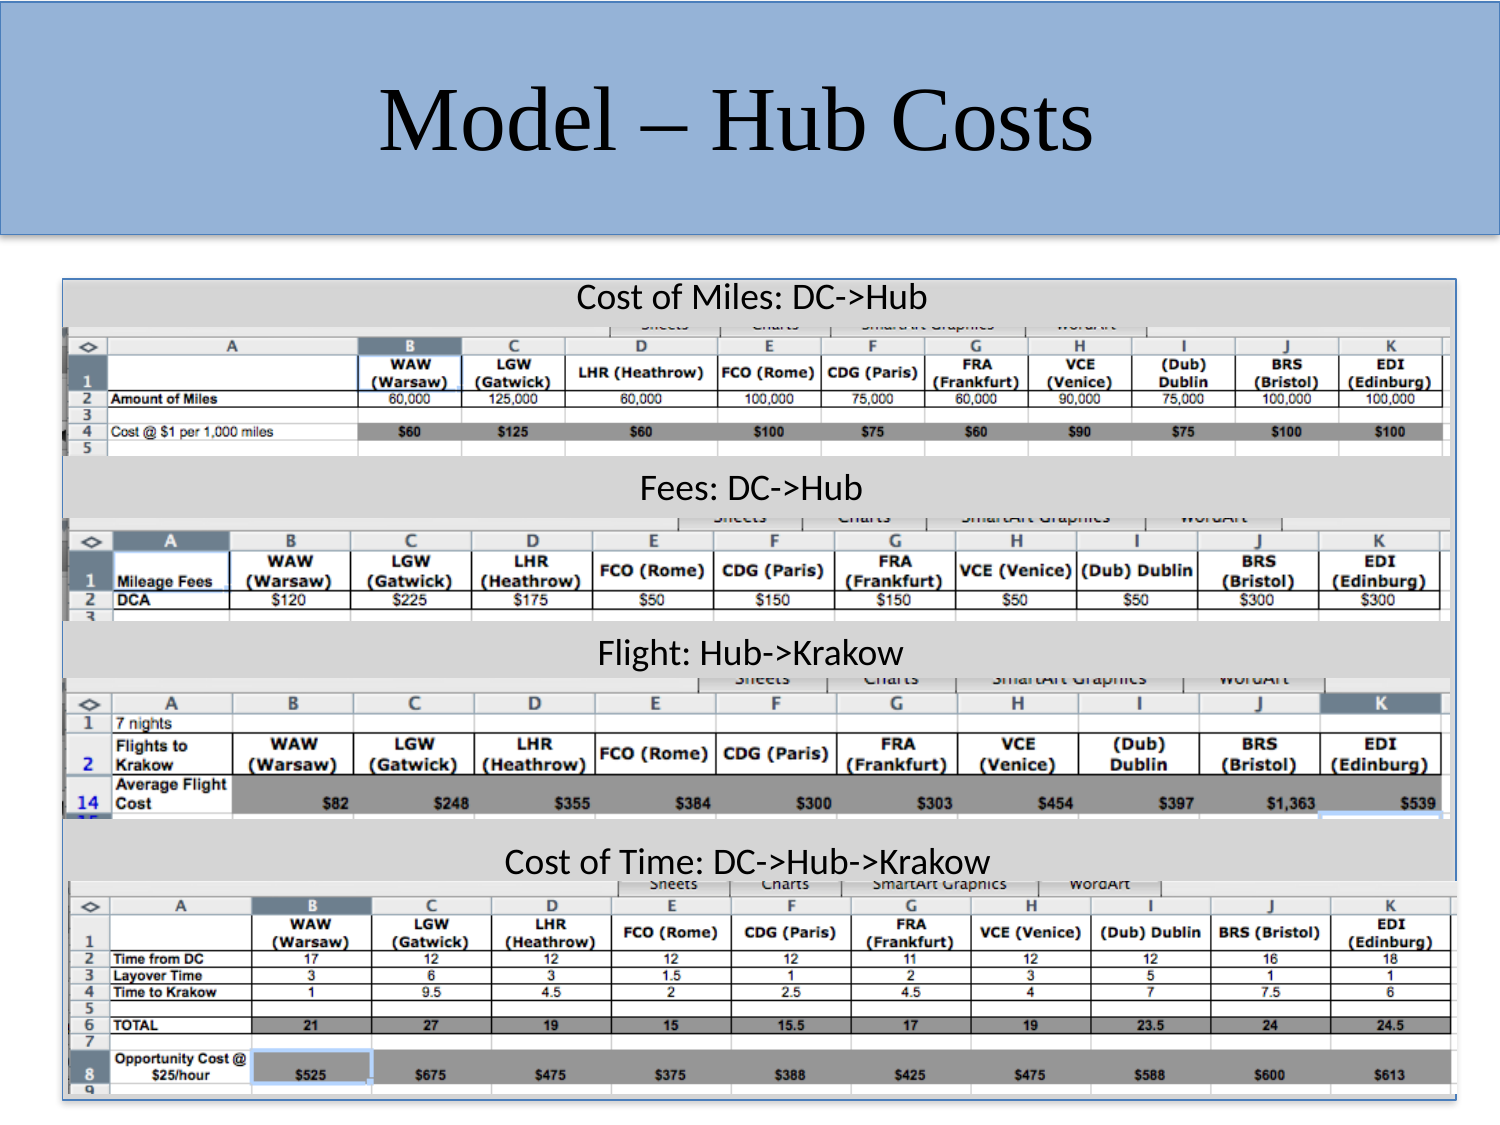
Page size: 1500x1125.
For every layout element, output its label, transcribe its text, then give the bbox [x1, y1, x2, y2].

text_box Cost of Miles: DC->Hub [344, 264, 1161, 325]
text_box Fees: DC->Hub [343, 463, 1160, 515]
picture [62, 517, 1451, 621]
text_box [62, 1069, 67, 1101]
picture [68, 881, 1457, 1094]
text_box Flight: Hub->Krakow [342, 629, 1159, 676]
text_box Model – Hub Costs [62, 20, 1413, 208]
picture [62, 678, 1451, 819]
text_box [0, 1, 1500, 235]
text_box Cost of Time: DC->Hub->Krakow [339, 829, 1156, 879]
picture [62, 327, 1451, 456]
text_box [62, 279, 1477, 1069]
